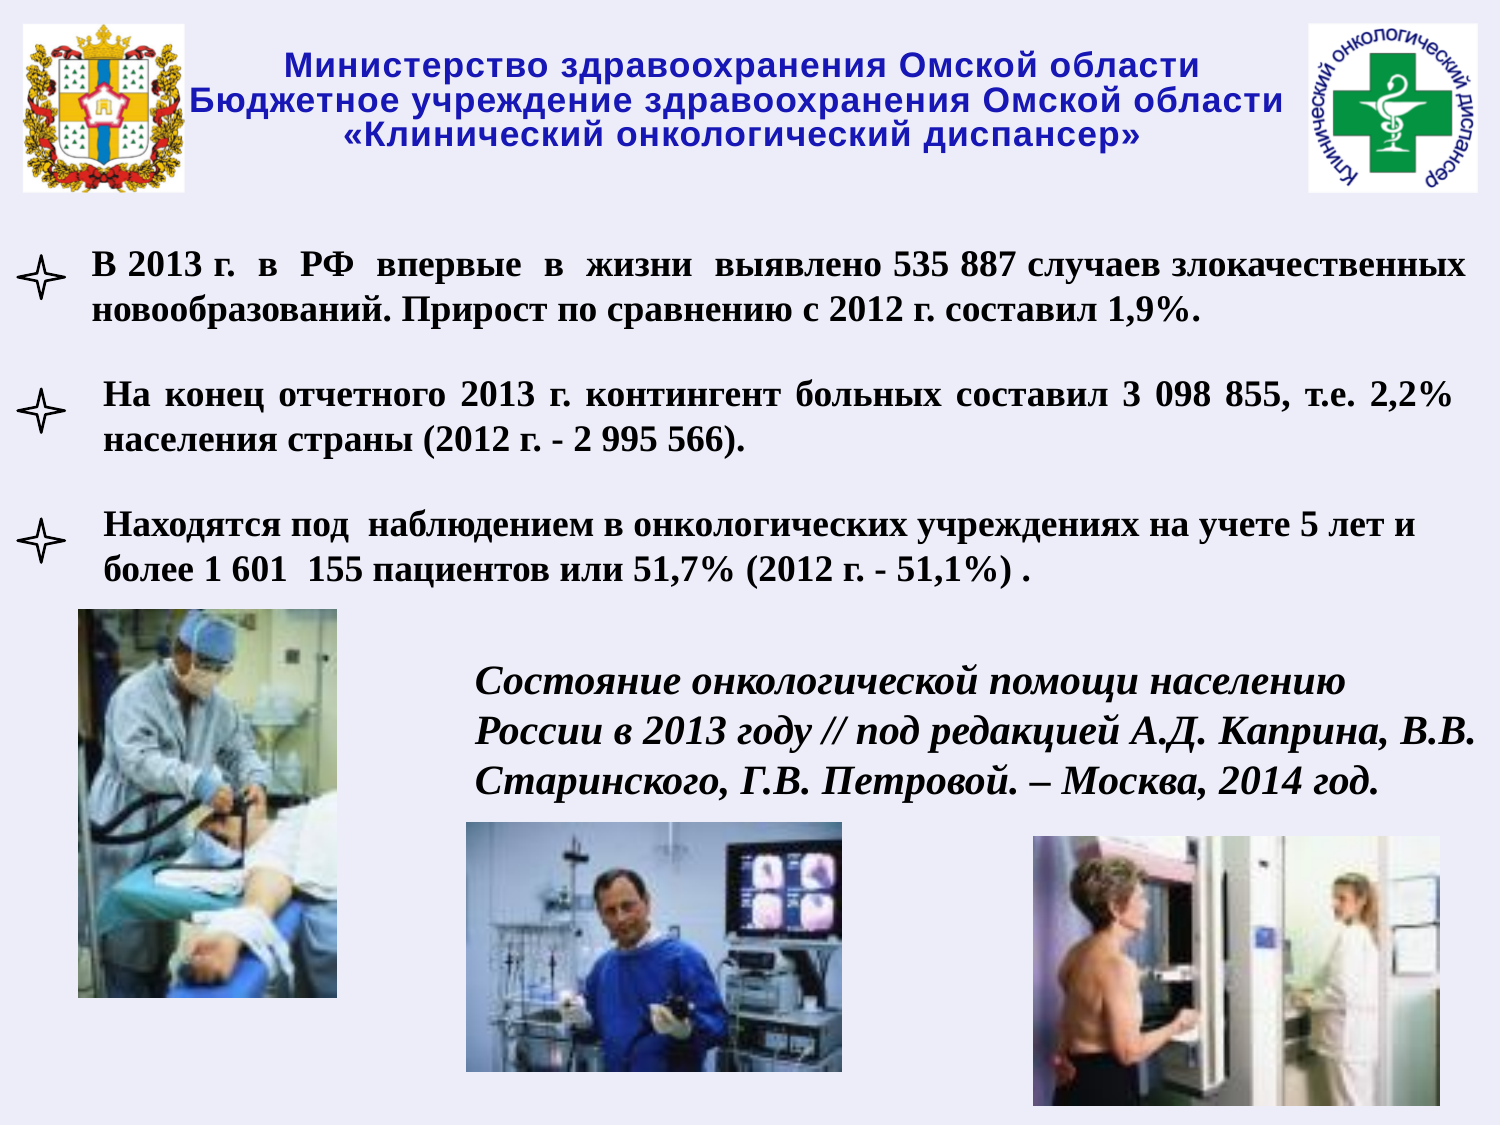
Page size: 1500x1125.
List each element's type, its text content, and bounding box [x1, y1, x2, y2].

picture [1308, 23, 1478, 193]
text_box [17, 255, 65, 299]
text_box На конец отчетного 2013 г. контингент больных составил 3 098 855, т.е. 2,2% населения страны (2012 г. - 2 995 566). [88, 361, 1471, 467]
text_box Министерство здравоохранения Омской области Бюджетное учреждение здравоохранения Омской области «Клинический онкологический диспансер» [193, 35, 1299, 161]
text_box В 2013 г. в РФ впервые в жизни выявлено 535 887 случаев злокачественных новообразований. Прирост по сравнению с 2012 г. составил 1,9%. [76, 231, 1483, 337]
picture [466, 822, 842, 1072]
picture [78, 609, 337, 998]
picture [1033, 835, 1441, 1107]
text_box [17, 388, 65, 433]
text_box Состояние онкологической помощи населению России в 2013 году // под редакцией А.Д. Каприна, В.В. Старинского, Г.В. Петровой. – Москва, 2014 год. [460, 645, 1500, 811]
text_box [17, 518, 65, 563]
text_box Находятся под наблюдением в онкологических учреждениях на учете 5 лет и более 1 601 155 пациентов или 51,7% (2012 г. - 51,1%) . [88, 491, 1447, 597]
picture [22, 23, 185, 193]
